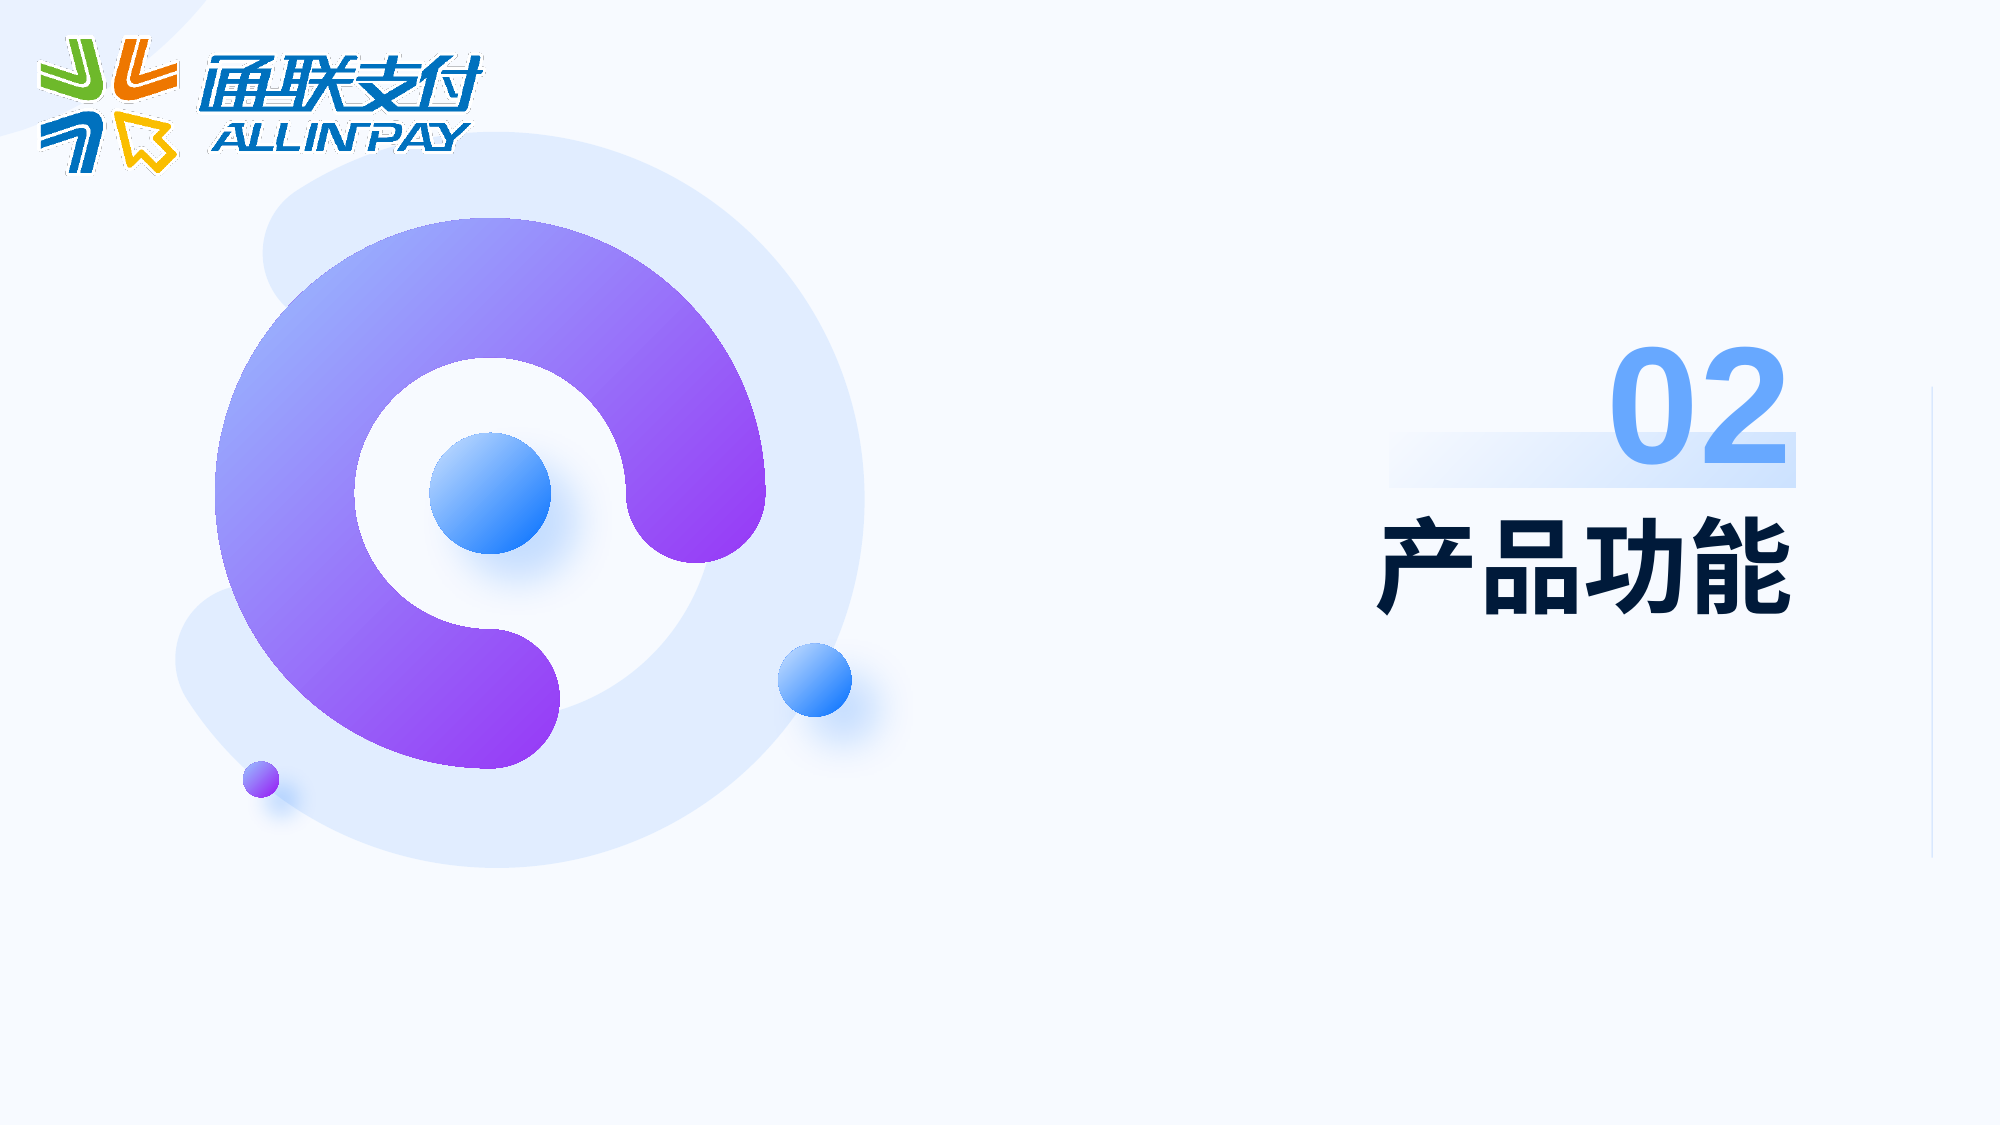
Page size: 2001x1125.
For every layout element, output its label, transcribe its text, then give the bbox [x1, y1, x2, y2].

title 产品功能 [904, 500, 1793, 627]
picture [37, 35, 486, 176]
list 02 [1078, 158, 1793, 497]
text_box [169, 100, 859, 274]
